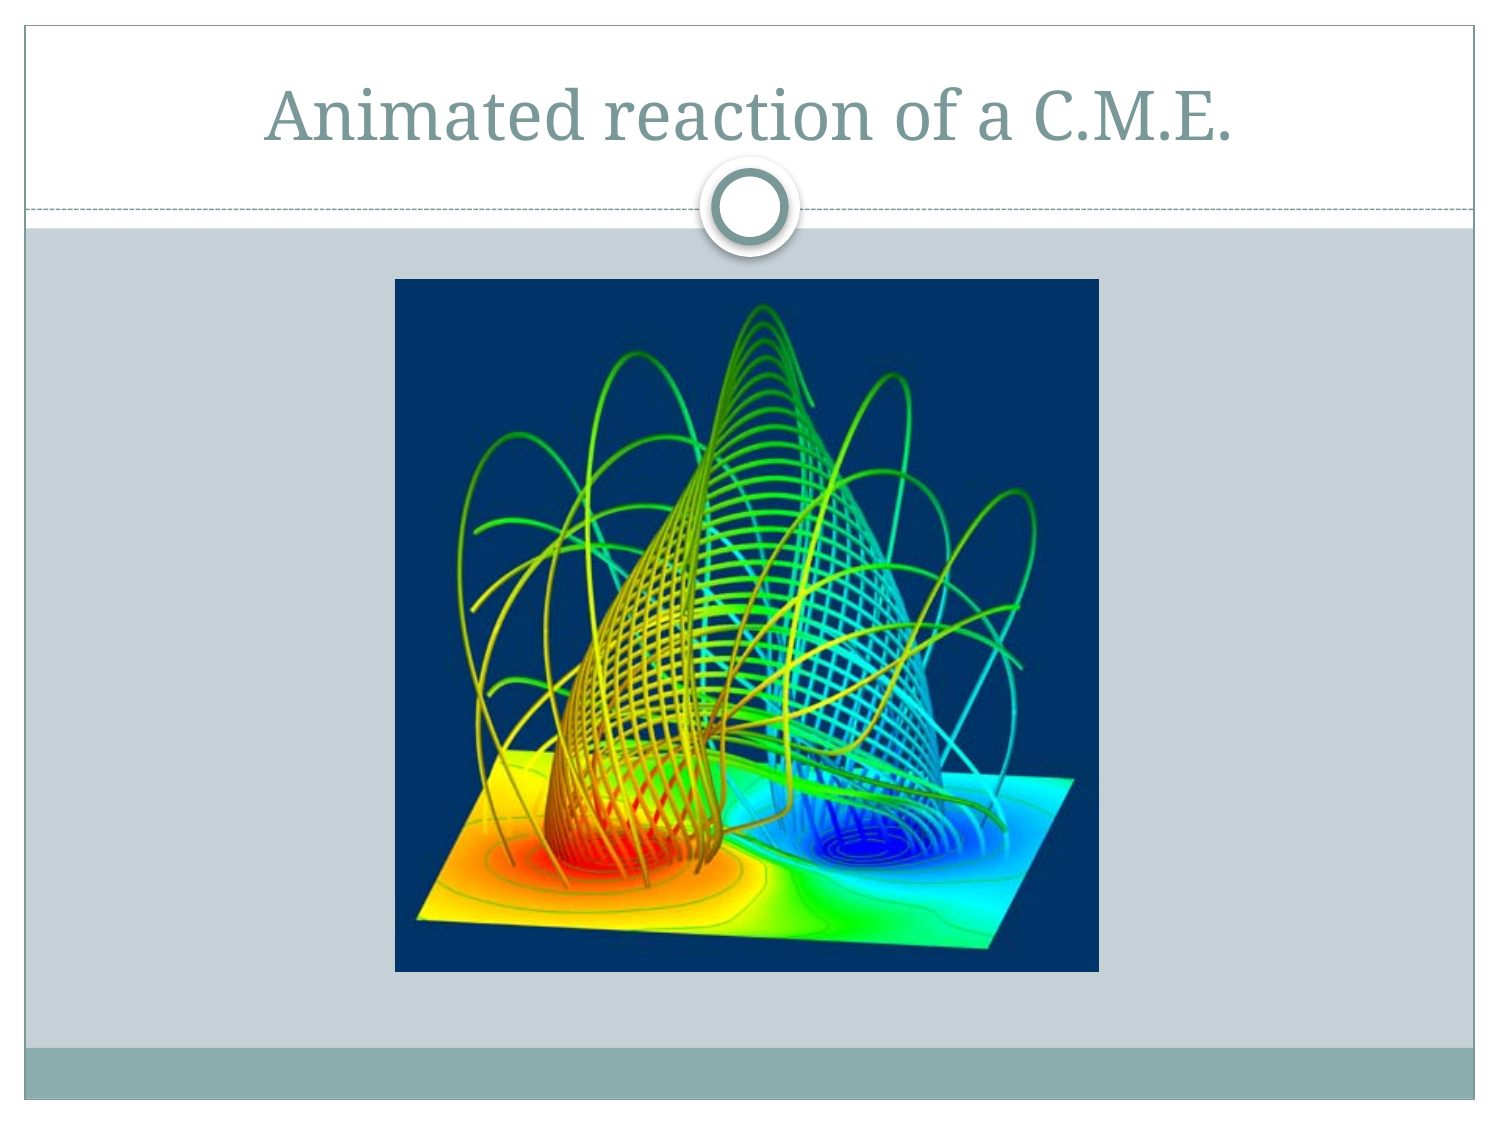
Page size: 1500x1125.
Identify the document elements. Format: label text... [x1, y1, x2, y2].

title Animated reaction of a C.M.E. [49, 37, 1450, 162]
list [395, 279, 1099, 972]
